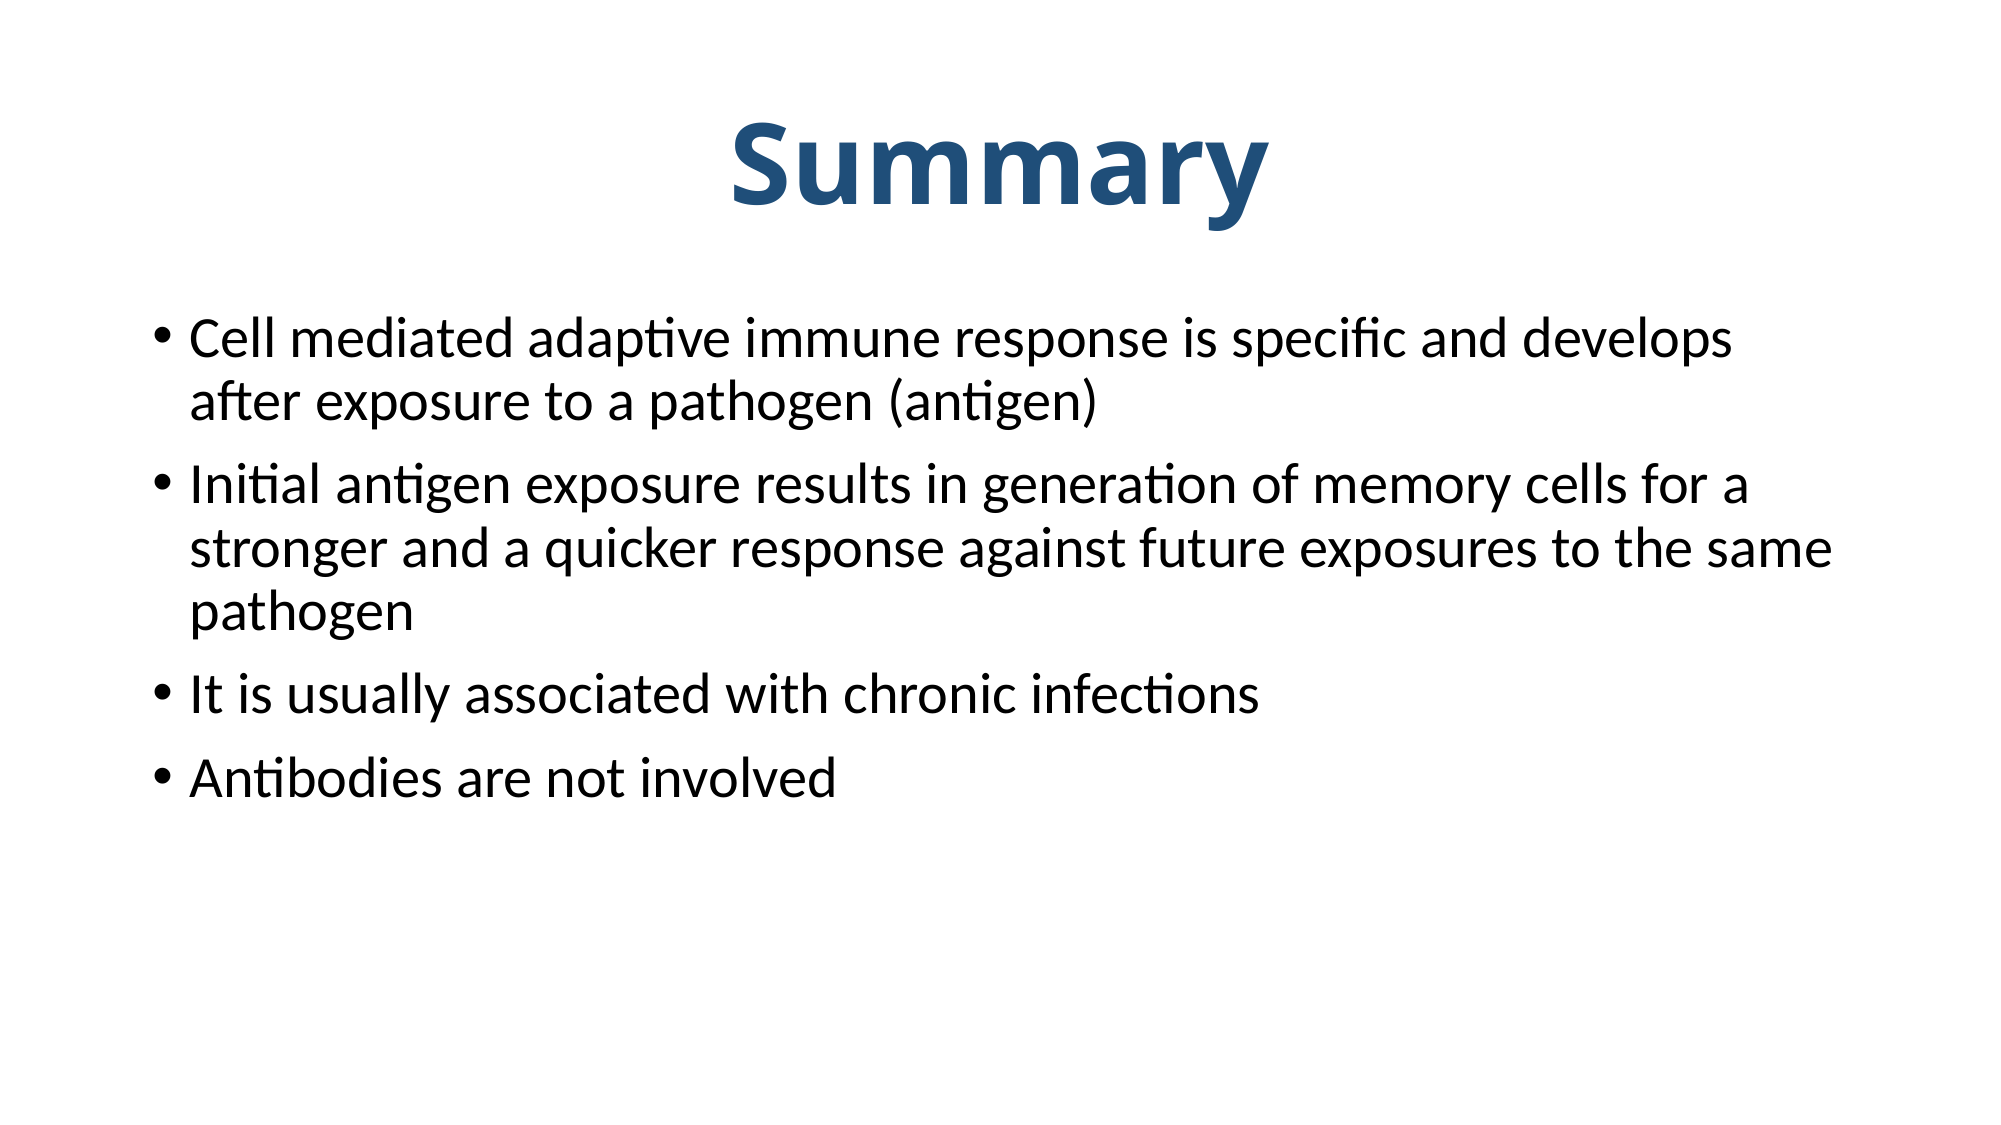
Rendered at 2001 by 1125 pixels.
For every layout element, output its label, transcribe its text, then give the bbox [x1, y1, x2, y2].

title Summary [137, 59, 1863, 278]
list Cell mediated adaptive immune response is specific and develops after exposure to a pathogen (antigen) Initial antigen exposure results in generation of memory cells for a stronger and a quicker response against future exposures to the same pathogen It is usually associated with chronic infections Antibodies are not involved [137, 299, 1863, 1014]
